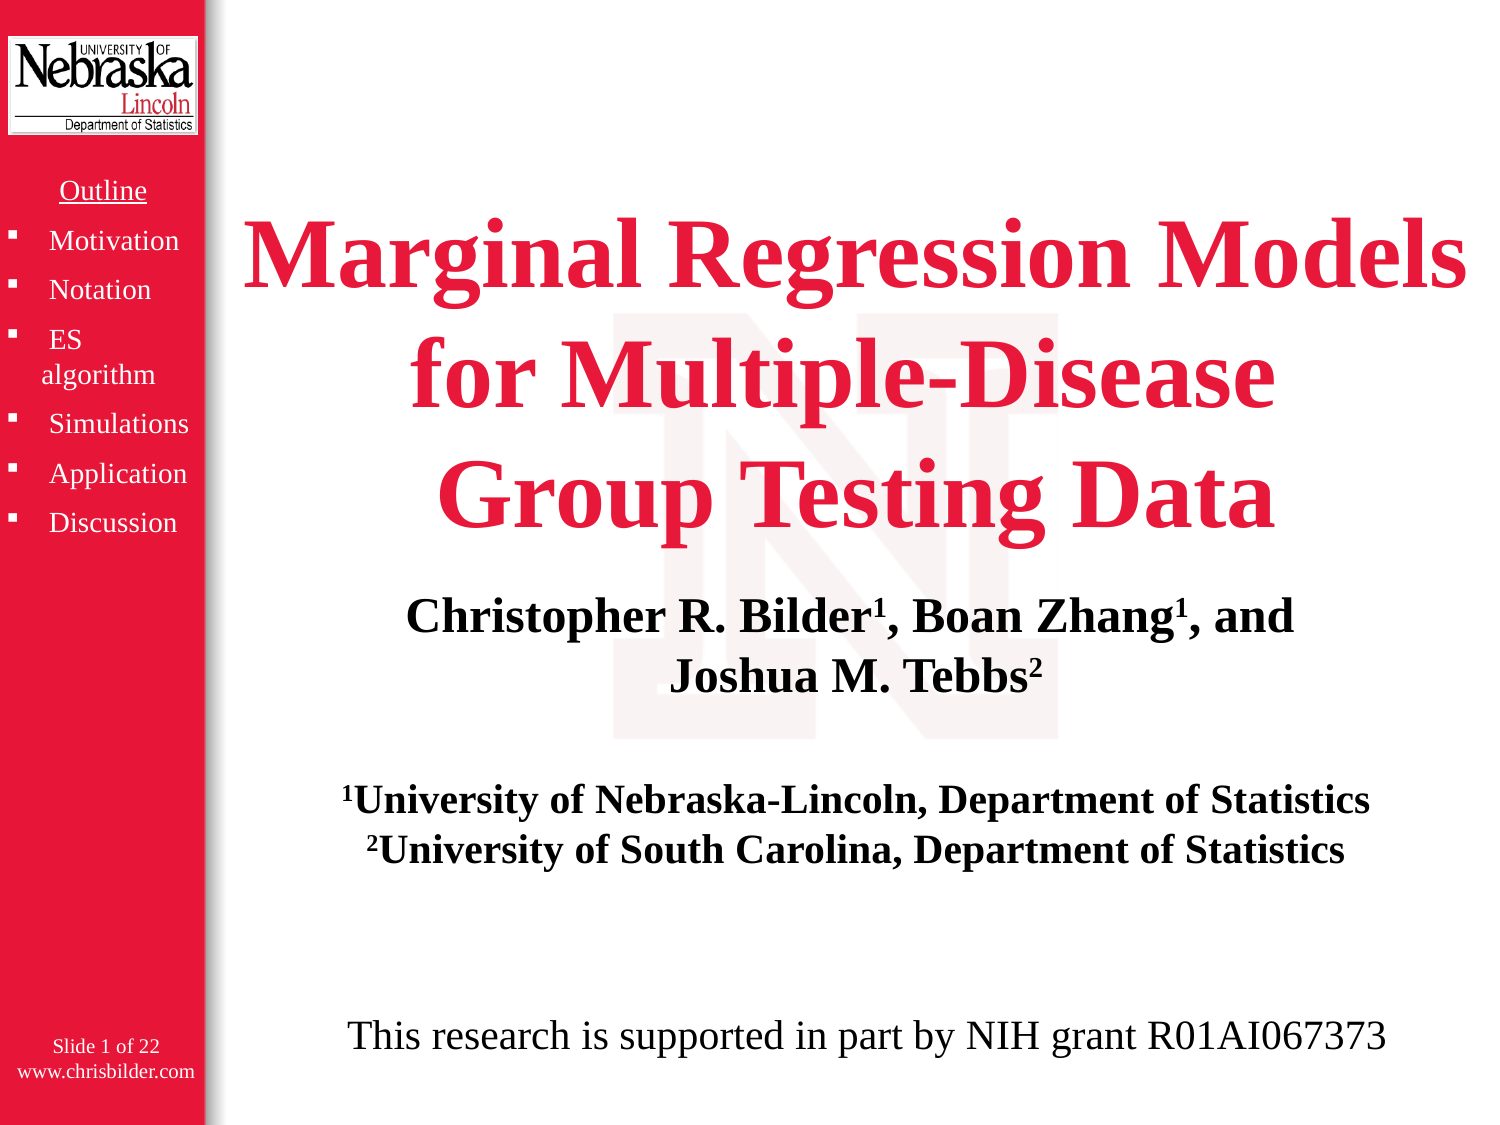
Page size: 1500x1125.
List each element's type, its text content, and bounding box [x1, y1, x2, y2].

subtitle This research is supported in part by NIH grant R01AI067373 [211, 999, 1500, 1125]
slide_number 1 [1074, 1042, 1425, 1103]
text_box Christopher R. Bilder1, Boan Zhang1, and Joshua M. Tebbs2 1University of Nebraska-Lincoln, Department of Statistics 2University of South Carolina, Department of Statistics [212, 574, 1500, 963]
title Marginal Regression Models for Multiple-Disease Group Testing Data [212, 187, 1500, 574]
picture [0, 0, 1500, 1125]
text_box Outline Motivation Notation ES algorithm Simulations Application Discussion [5, 171, 201, 539]
